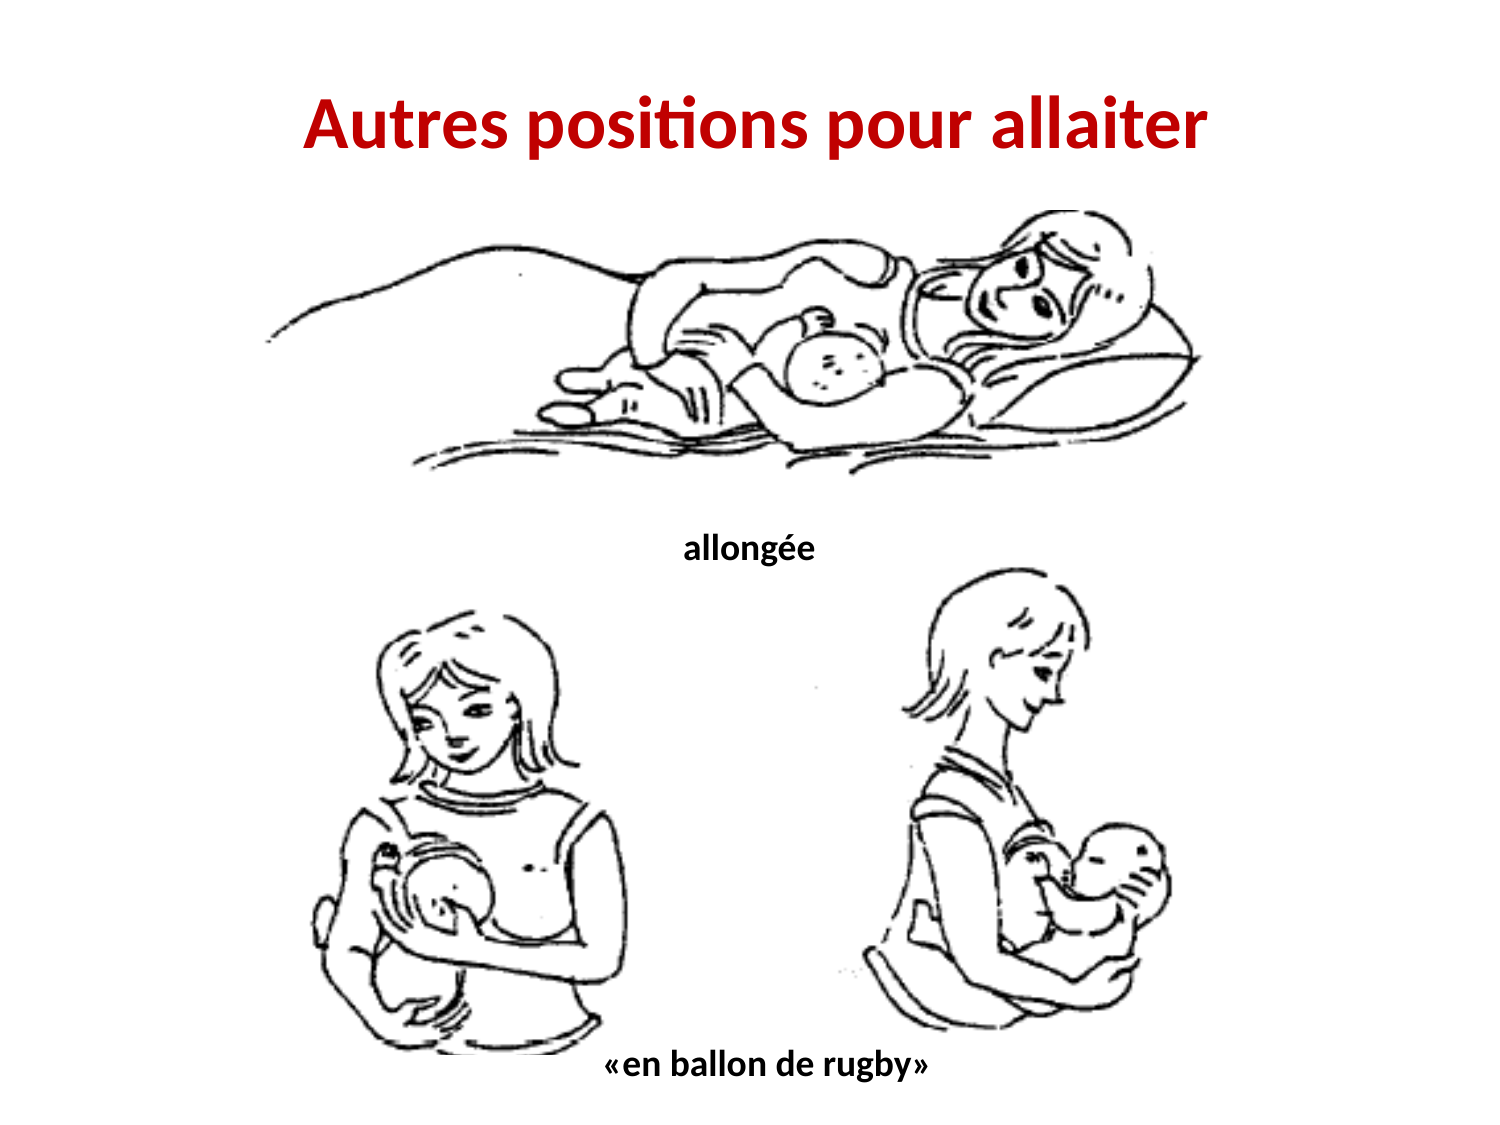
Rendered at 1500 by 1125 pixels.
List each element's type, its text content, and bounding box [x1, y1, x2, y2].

text_box «en ballon de rugby» [587, 1064, 956, 1091]
title Autres positions pour allaiter [81, 34, 1433, 202]
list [257, 210, 1208, 1055]
